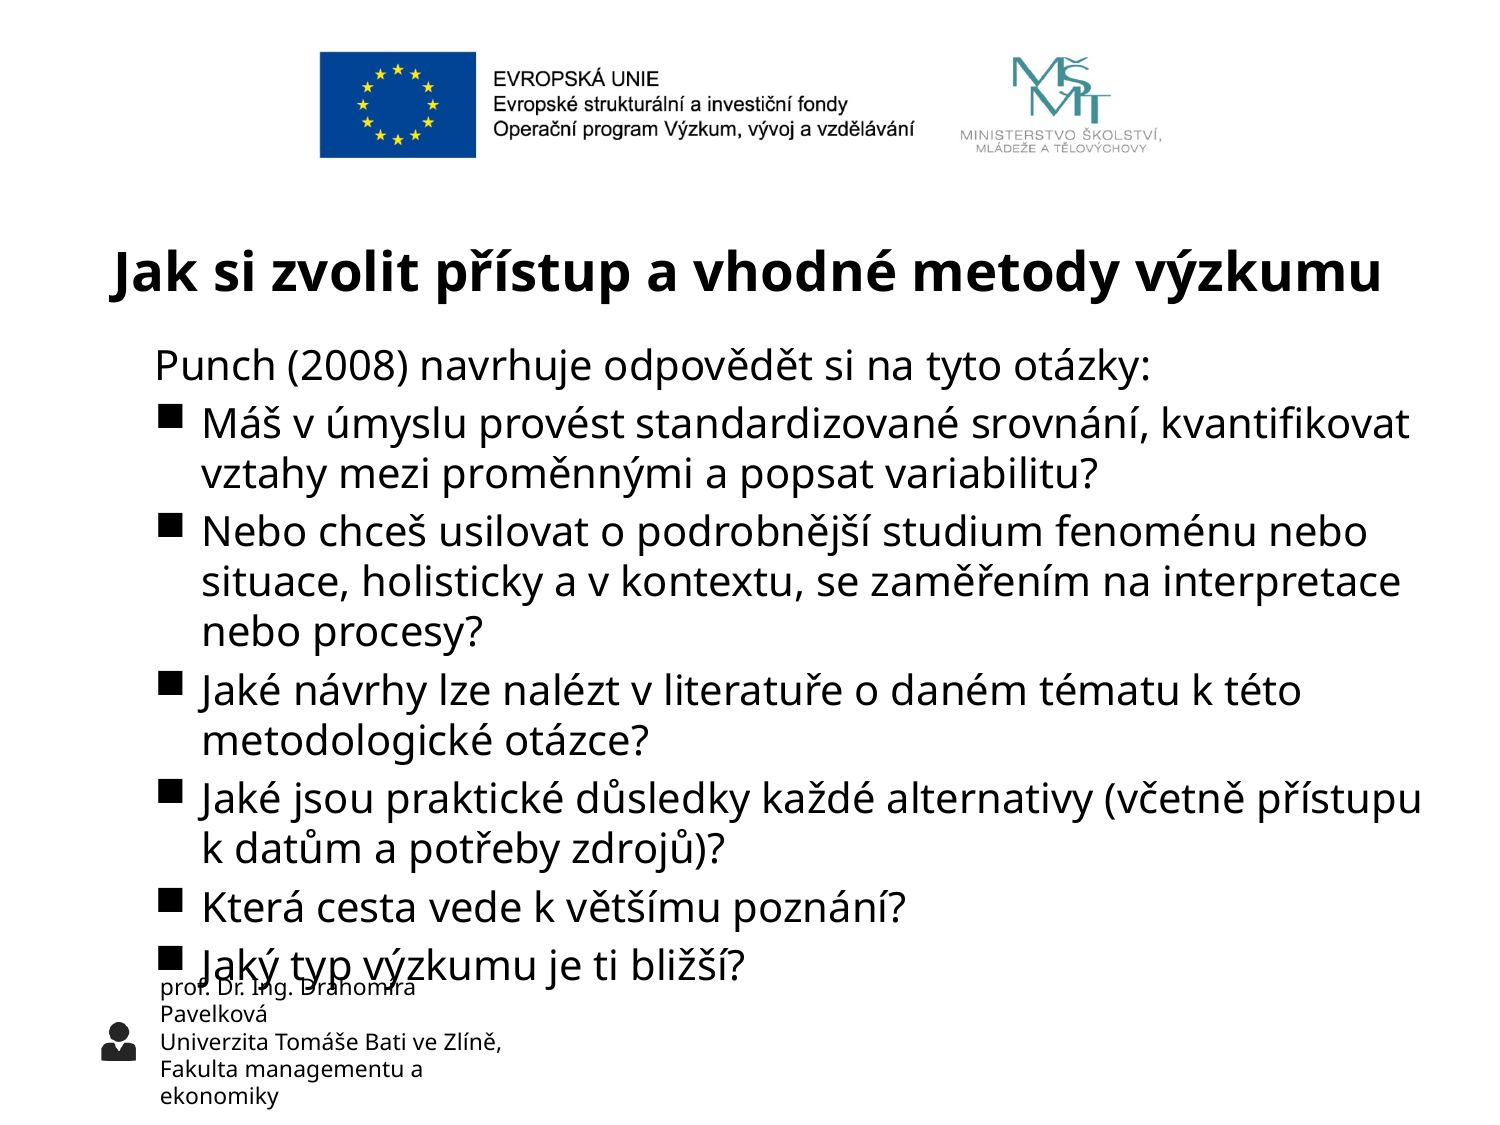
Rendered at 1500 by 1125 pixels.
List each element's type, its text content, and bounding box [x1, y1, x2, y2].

footer prof. Dr. Ing. Drahomíra Pavelková Univerzita Tomáše Bati ve Zlíně, Fakulta managementu a ekonomiky [145, 999, 526, 1083]
title Jak si zvolit přístup a vhodné metody výzkumu [75, 208, 1425, 331]
list Punch (2008) navrhuje odpovědět si na tyto otázky: Máš v úmyslu provést standardizované srovnání, kvantifikovat vztahy mezi proměnnými a popsat variabilitu? Nebo chceš usilovat o podrobnější studium fenoménu nebo situace, holisticky a v kontextu, se zaměřením na interpretace nebo procesy? Jaké návrhy lze nalézt v literatuře o daném tématu k této metodologické otázce? Jaké jsou praktické důsledky každé alternativy (včetně přístupu k datům a potřeby zdrojů)? Která cesta vede k většímu poznání? Jaký typ výzkumu je ti bližší? [64, 331, 1469, 1006]
picture [267, 0, 1213, 210]
picture [101, 1021, 136, 1062]
